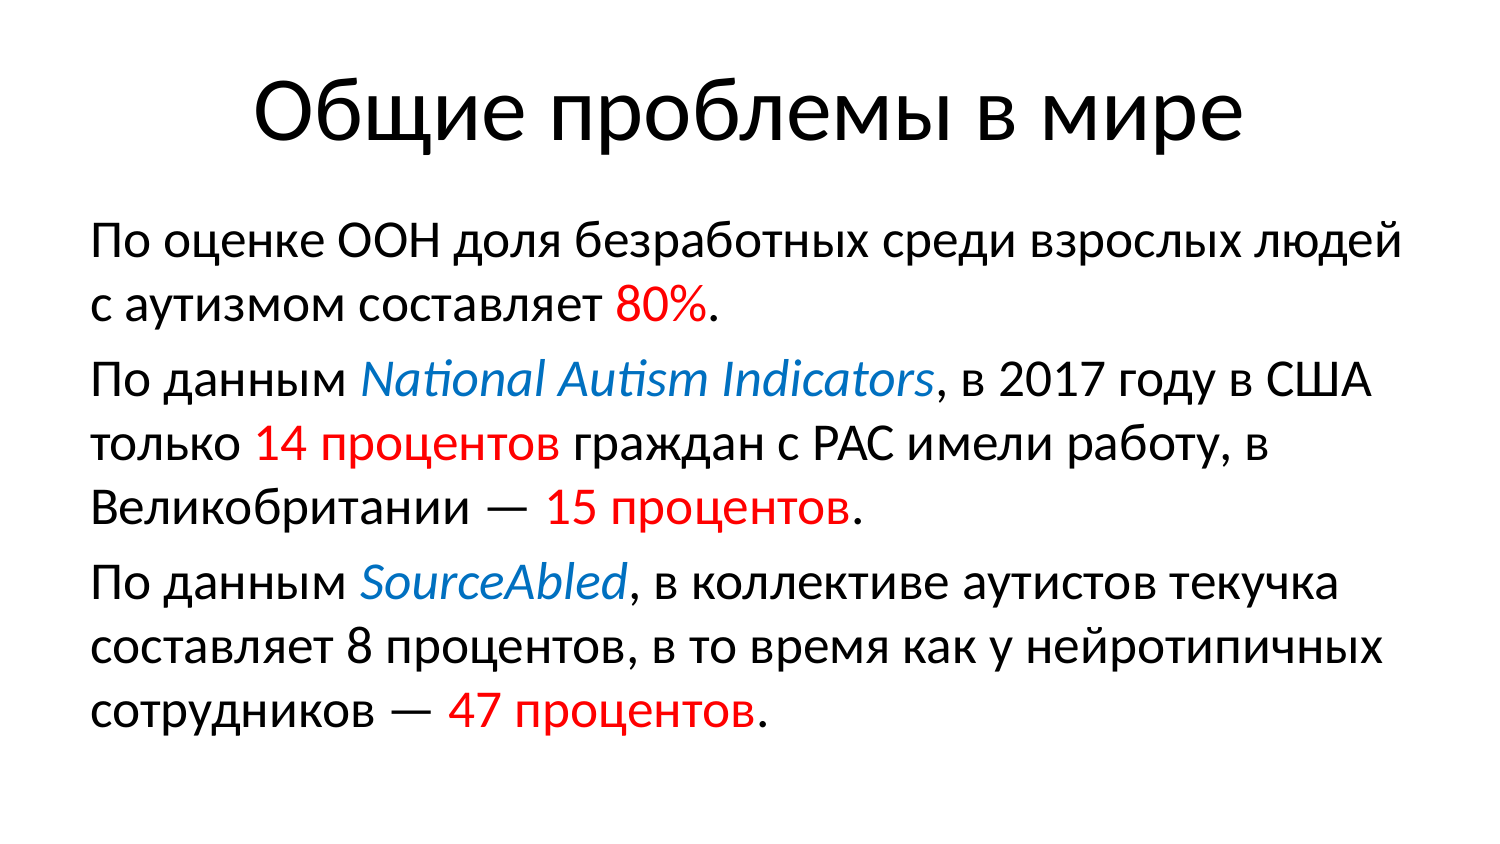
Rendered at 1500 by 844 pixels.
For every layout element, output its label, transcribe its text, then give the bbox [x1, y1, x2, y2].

title Общие проблемы в мире [75, 33, 1425, 175]
list По оценке ООН доля безработных среди взрослых людей с аутизмом составляет 80%. По данным National Autism Indicators, в 2017 году в США только 14 процентов граждан с РАС имели работу, в Великобритании — 15 процентов. По данным SourceAbled, в коллективе аутистов текучка составляет 8 процентов, в то время как у нейротипичных сотрудников — 47 процентов. [75, 196, 1425, 754]
